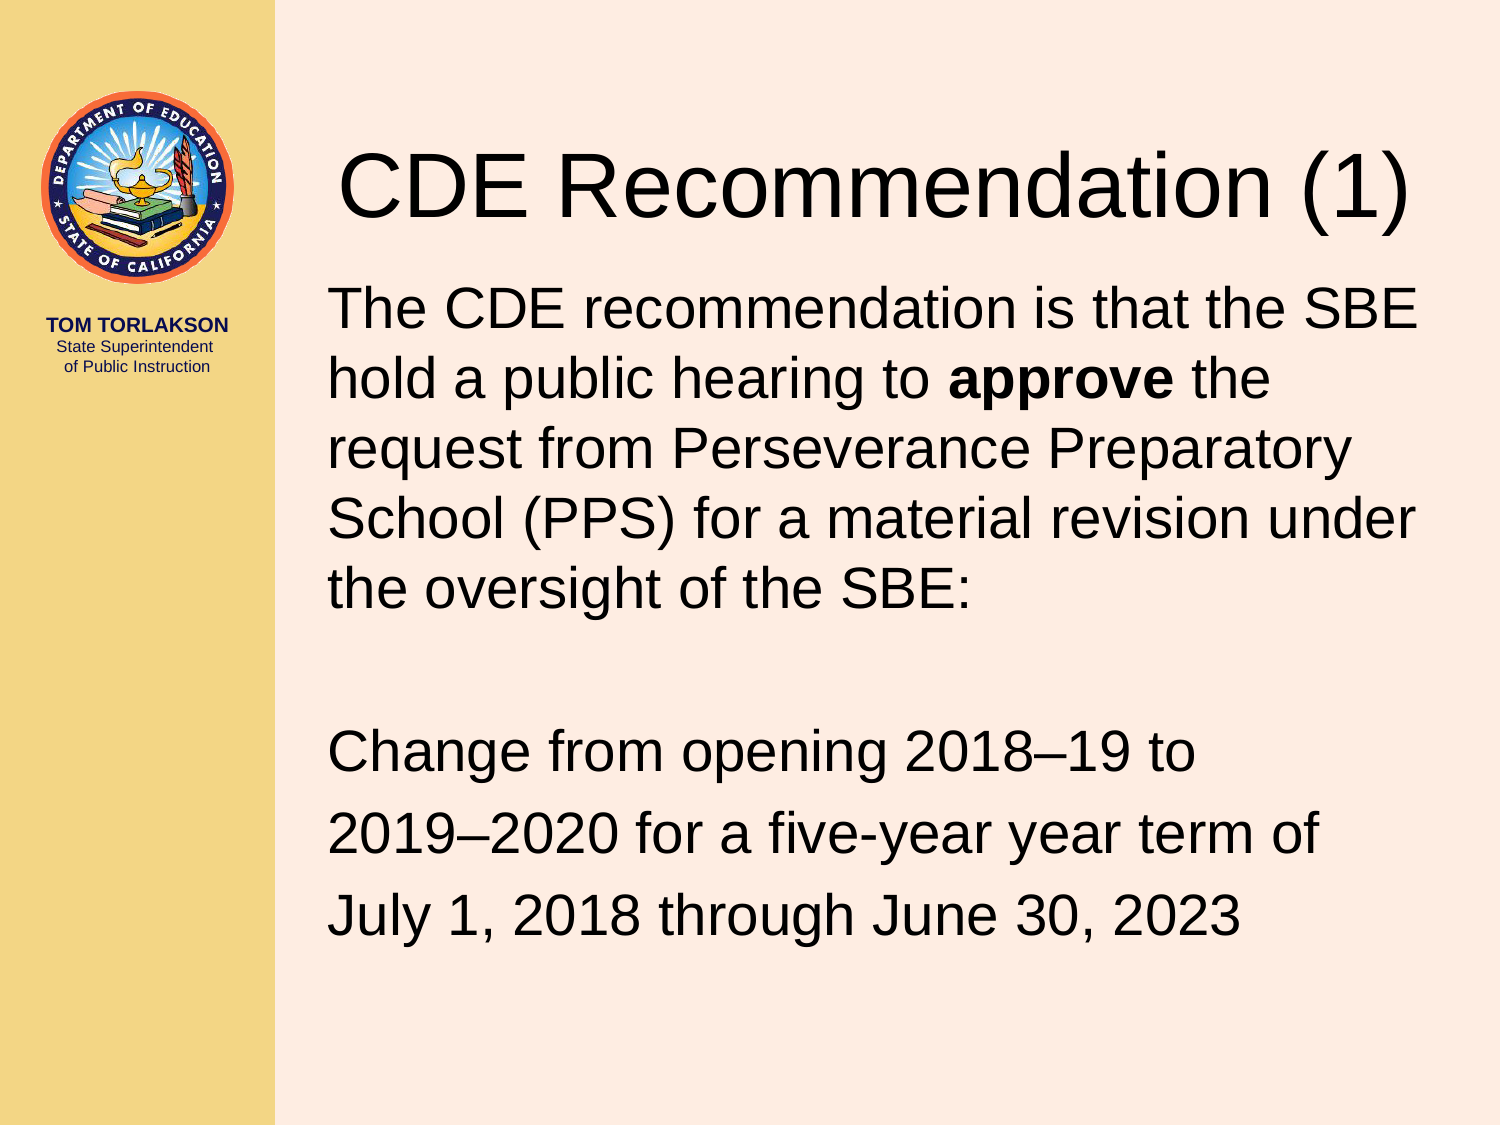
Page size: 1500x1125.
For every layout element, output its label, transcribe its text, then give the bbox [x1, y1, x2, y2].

list The CDE recommendation is that the SBE hold a public hearing to approve the request from Perseverance Preparatory School (PPS) for a material revision under the oversight of the SBE: Change from opening 2018–19 to 2019–2020 for a five-year year term of July 1, 2018 through June 30, 2023 [312, 262, 1438, 1038]
title CDE Recommendation (1) [312, 87, 1438, 262]
picture [24, 74, 250, 300]
